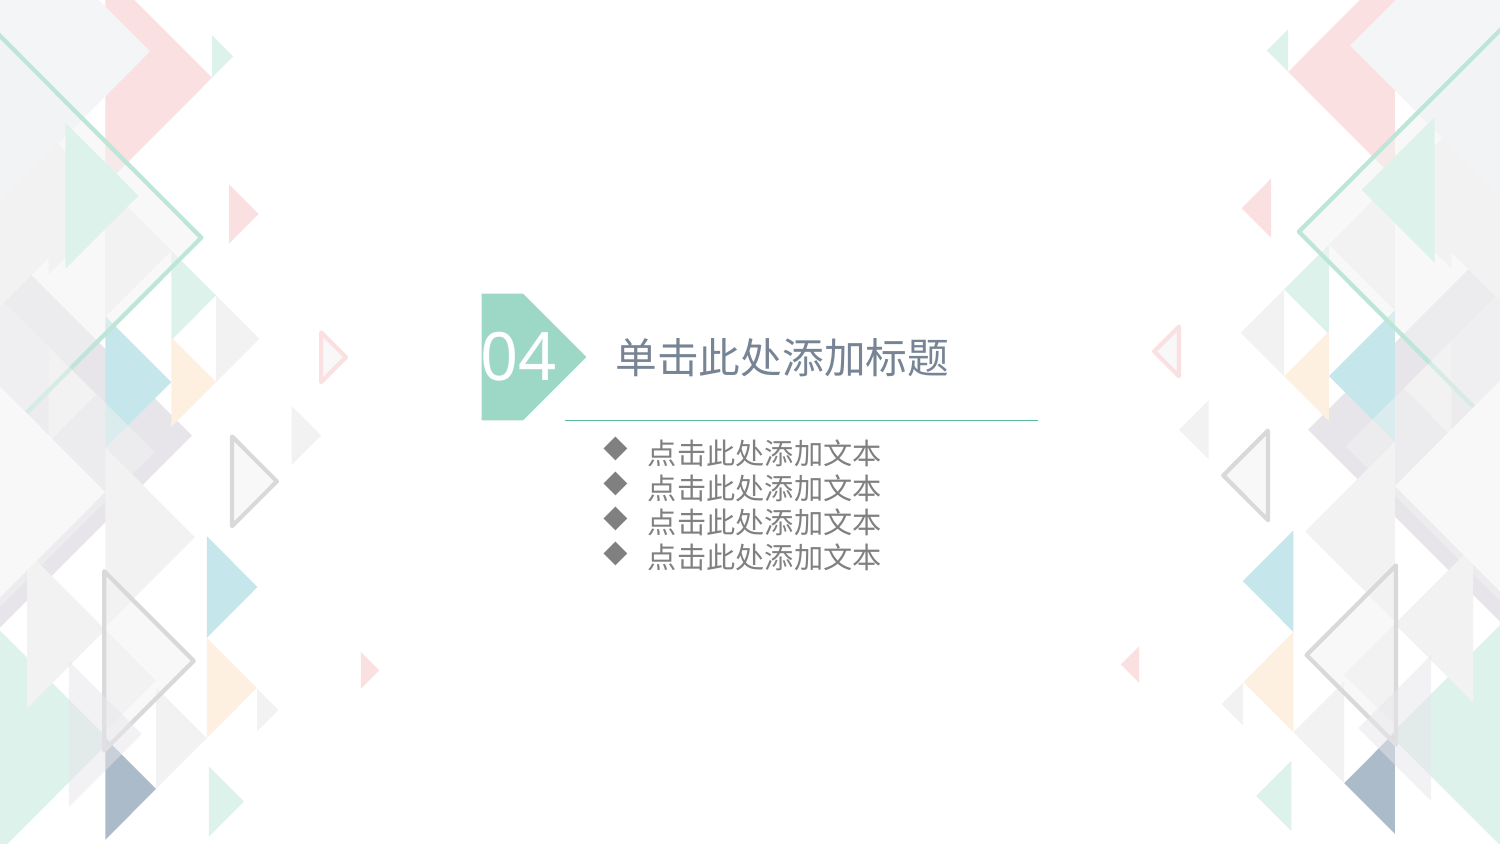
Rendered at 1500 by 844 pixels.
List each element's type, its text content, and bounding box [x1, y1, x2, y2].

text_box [0, 0, 380, 844]
text_box 点击此处添加文本 点击此处添加文本 点击此处添加文本 点击此处添加文本 [586, 427, 1058, 583]
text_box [1120, 0, 1500, 844]
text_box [469, 293, 587, 421]
text_box 单击此处添加标题 [600, 324, 999, 390]
